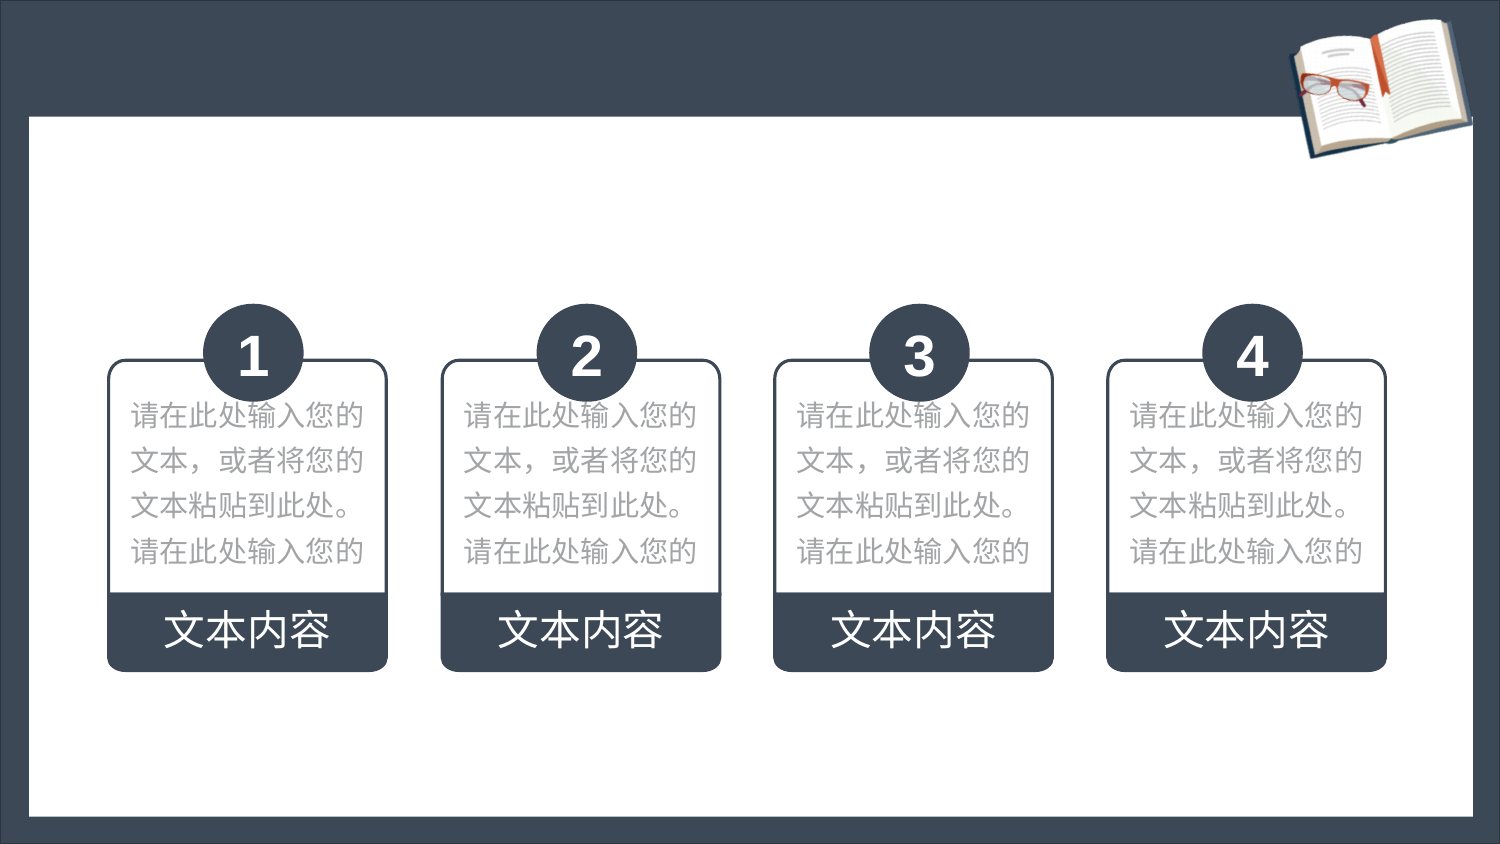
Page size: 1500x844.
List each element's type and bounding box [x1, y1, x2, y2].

text_box [108, 303, 387, 671]
picture [1259, 0, 1500, 204]
text_box [1107, 303, 1386, 671]
text_box [442, 303, 720, 671]
text_box [774, 303, 1053, 671]
